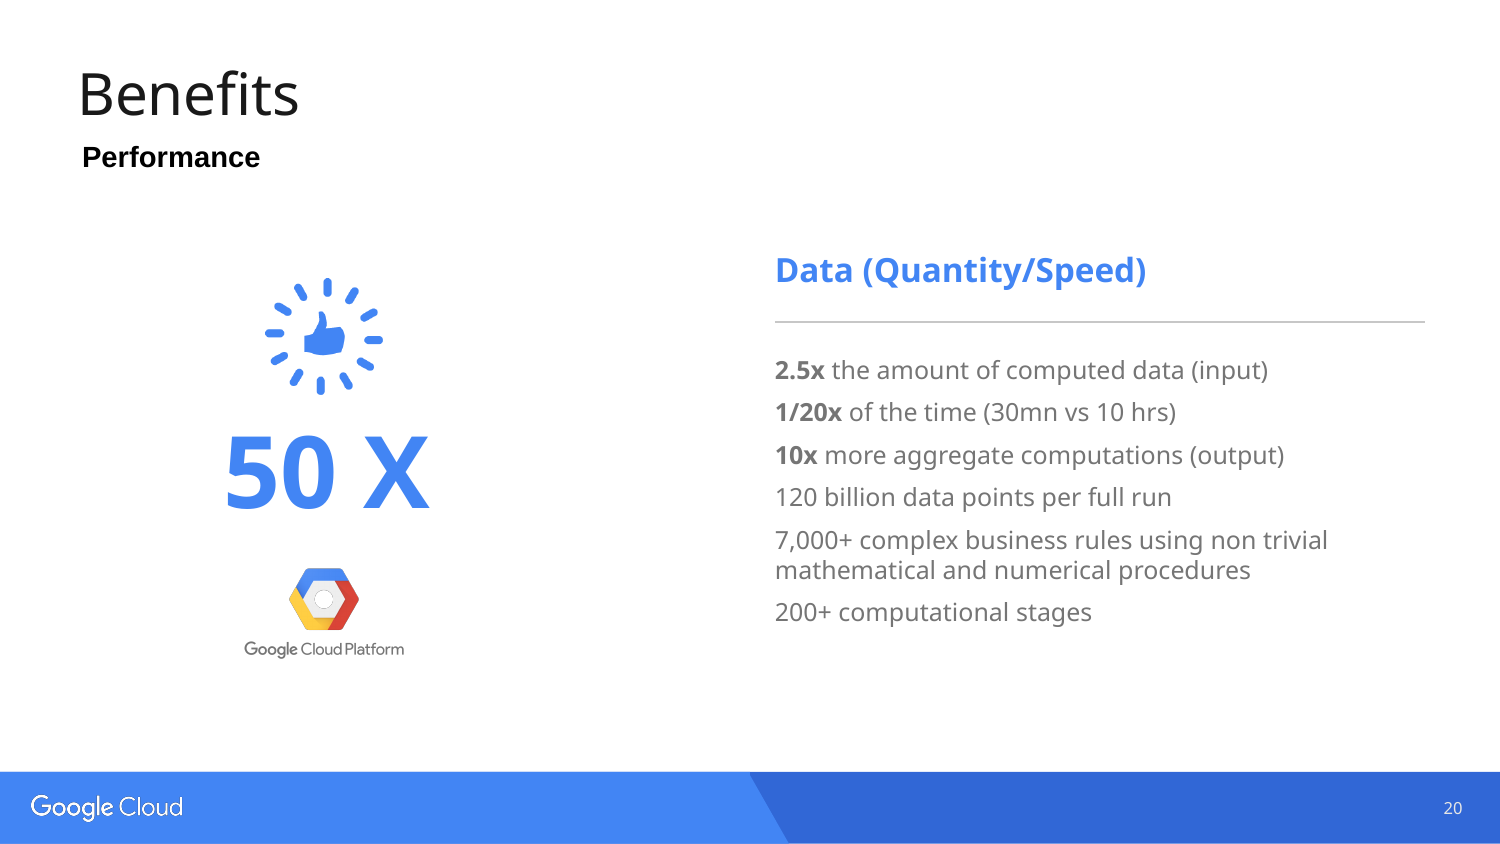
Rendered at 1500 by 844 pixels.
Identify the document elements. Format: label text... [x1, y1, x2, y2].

text_box ‹#› [1137, 796, 1463, 822]
text_box 50 X [223, 450, 566, 538]
text_box Data (Quantity/Speed) [774, 209, 1425, 297]
text_box [0, 771, 789, 844]
text_box 2.5x the amount of computed data (input) 1/20x of the time (30mn vs 10 hrs) 10x more aggregate computations (output) 120 billion data points per full run 7,000+ complex business rules using non trivial mathematical and numerical procedures 200+ computational stages [774, 346, 1425, 735]
picture [265, 278, 383, 396]
text_box [750, 771, 1500, 844]
text_box Benefits [62, 49, 1413, 200]
text_box Performance [67, 123, 1115, 196]
picture [28, 783, 185, 835]
picture [228, 552, 420, 671]
